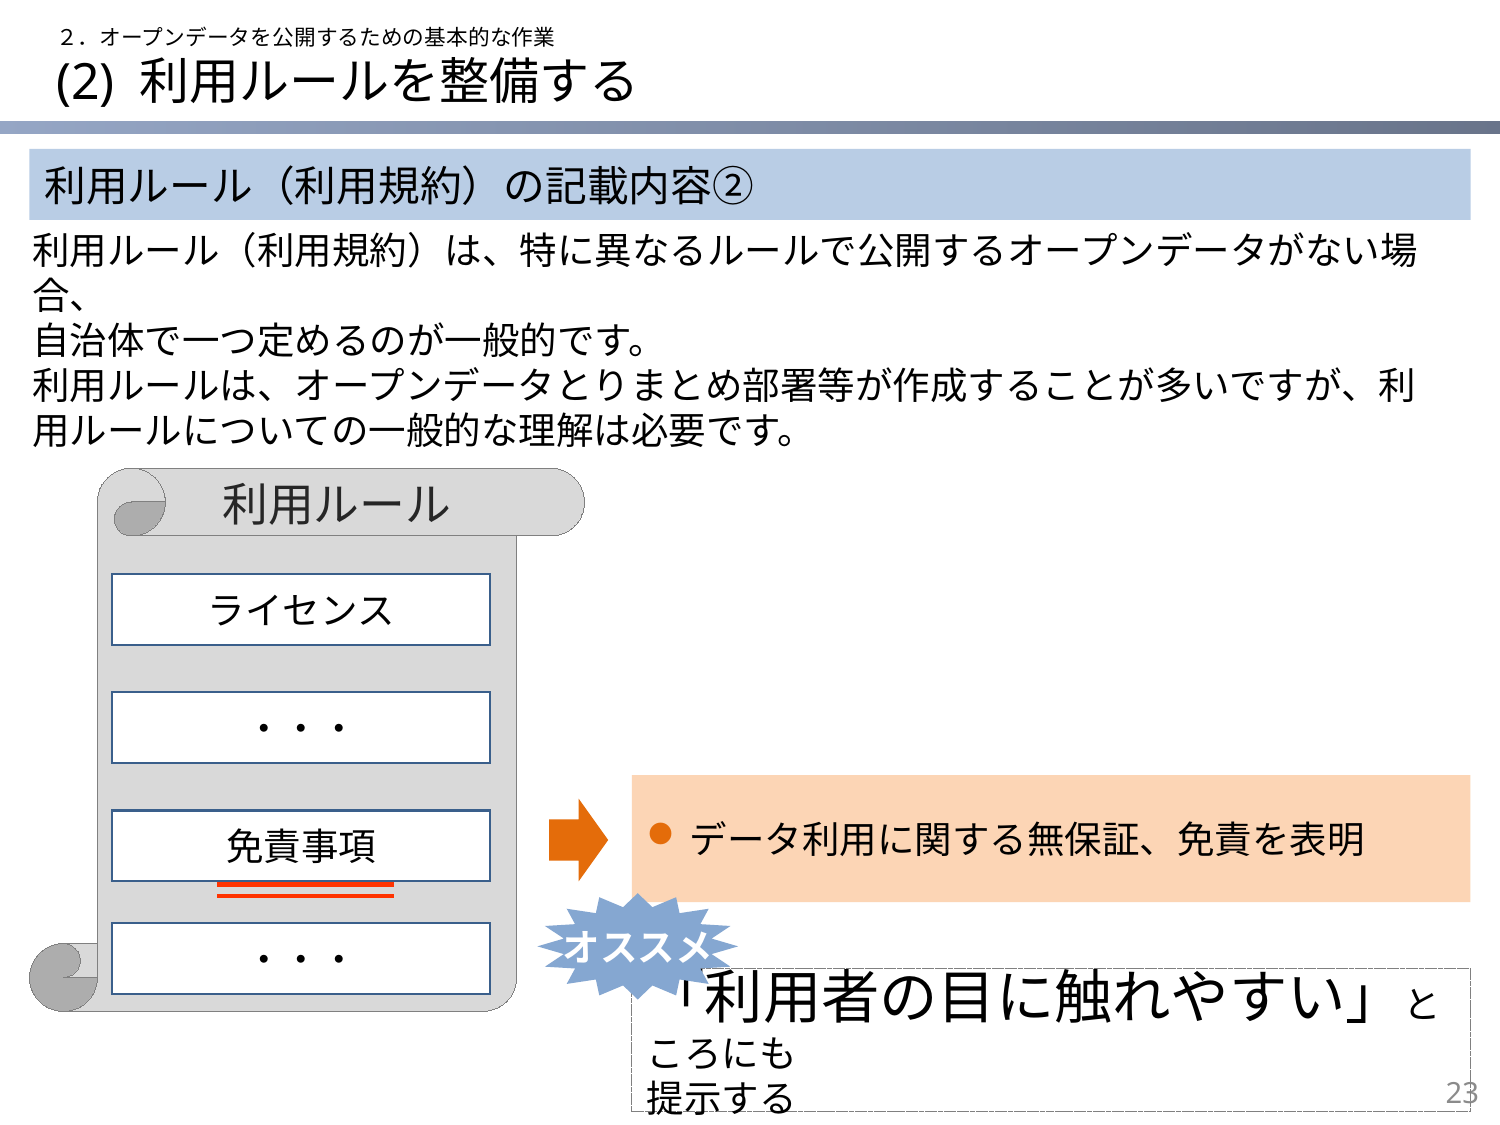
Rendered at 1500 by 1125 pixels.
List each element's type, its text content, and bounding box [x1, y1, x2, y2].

text_box ライセンス [111, 573, 491, 646]
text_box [217, 884, 395, 897]
text_box 利用ルール（利用規約）の記載内容② [28, 148, 1472, 221]
slide_number 22 [1411, 1070, 1495, 1118]
text_box データ利用に関する無保証、免責を表明 [631, 774, 1472, 903]
text_box 利用ルール（利用規約）は、特に異なるルールで公開するオープンデータがない場合、 自治体で一つ定めるのが一般的です。 利用ルールは、オープンデータとりまとめ部署等が作成することが多いですが、利用ルールについての一般的な理解は必要です。 [17, 219, 1459, 338]
text_box 免責事項 [111, 809, 491, 882]
text_box [29, 488, 517, 1012]
text_box 利用ルール [100, 467, 573, 539]
text_box ２．オープンデータを公開するための基本的な作業 [41, 19, 1471, 58]
text_box ・・・ [111, 691, 491, 764]
text_box ・・・ [111, 922, 491, 995]
text_box 「利用者の目に触れやすい」ところにも 提示する [631, 968, 1471, 1112]
text_box [573, 476, 585, 528]
text_box [548, 795, 610, 885]
text_box オススメ [533, 891, 742, 1001]
title (2) 利用ルールを整備する [41, 58, 1459, 119]
